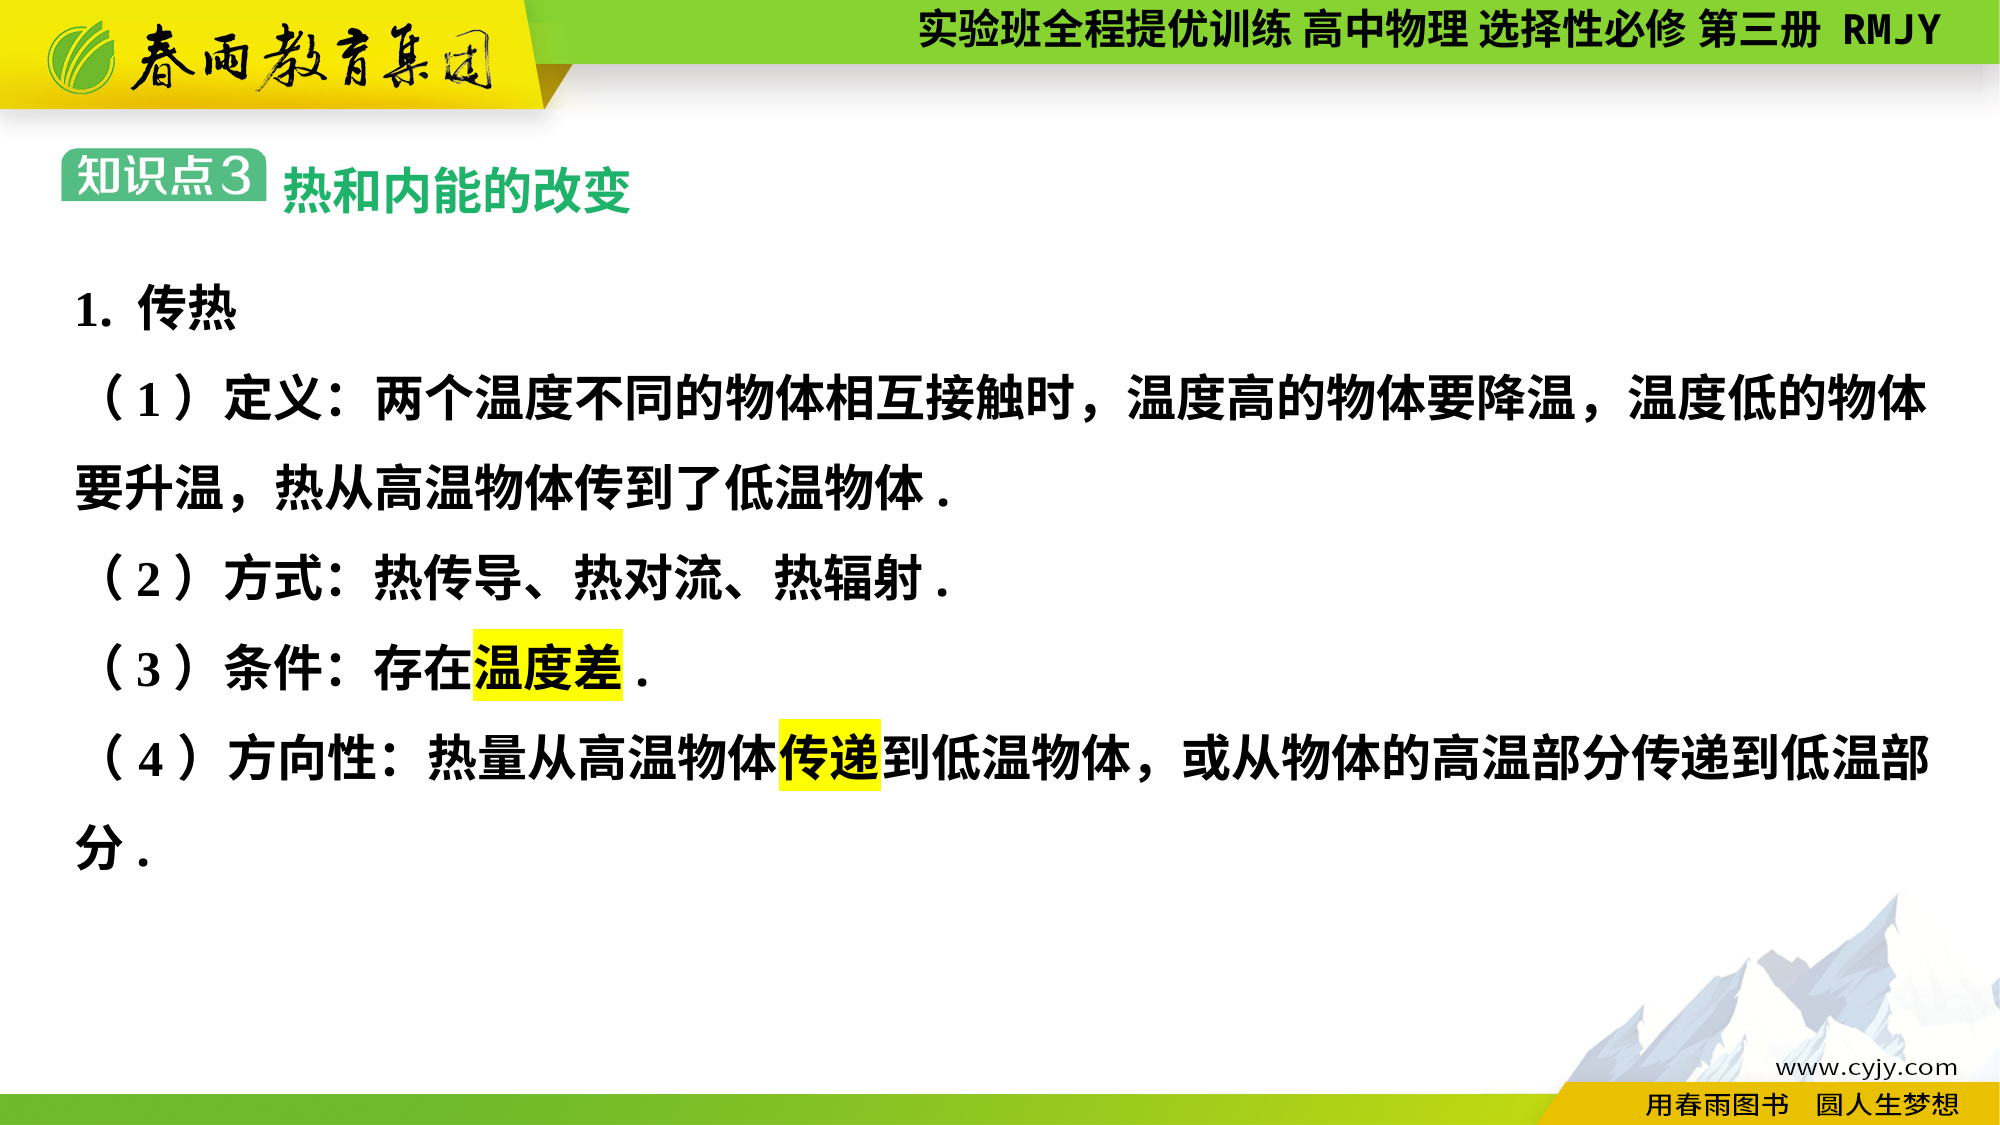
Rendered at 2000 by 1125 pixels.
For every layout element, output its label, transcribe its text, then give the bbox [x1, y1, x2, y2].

picture [0, 0, 2000, 1125]
text_box 热和内能的改变 [267, 122, 1944, 228]
list 1. 传热 （1）定义：两个温度不同的物体相互接触时，温度高的物体要降温，温度低的物体要升温，热从高温物体传到了低温物体. （2）方式：热传导、热对流、热辐射. （3）条件：存在温度差. （4）方向性：热量从高温物体传递到低温物体，或从物体的高温部分传递到低温部分. [59, 239, 1944, 789]
